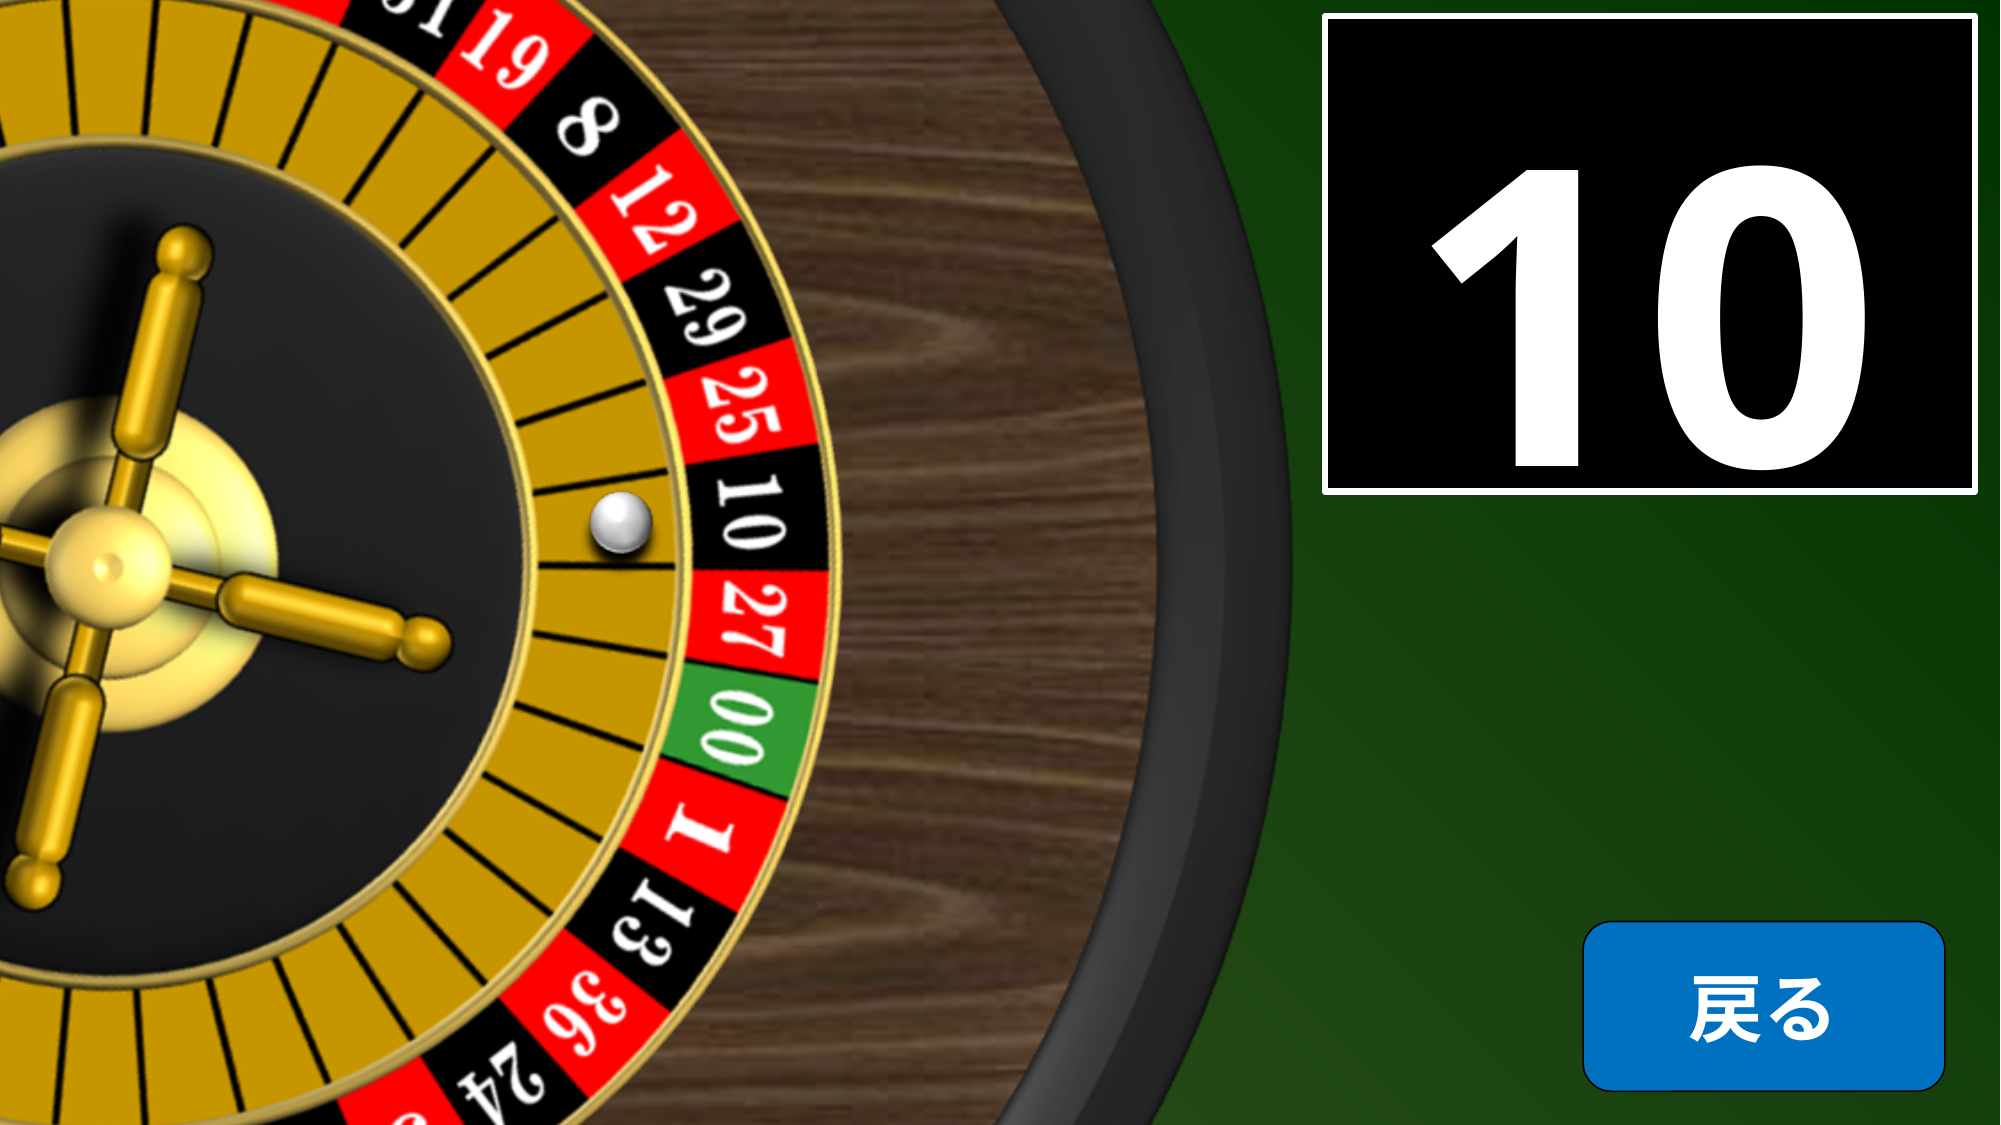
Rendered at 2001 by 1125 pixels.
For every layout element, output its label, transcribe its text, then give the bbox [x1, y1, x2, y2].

text_box 戻る [1583, 921, 1945, 1092]
text_box [1324, 16, 1975, 492]
picture [0, 0, 1297, 1125]
text_box 10 [1392, 44, 1896, 558]
